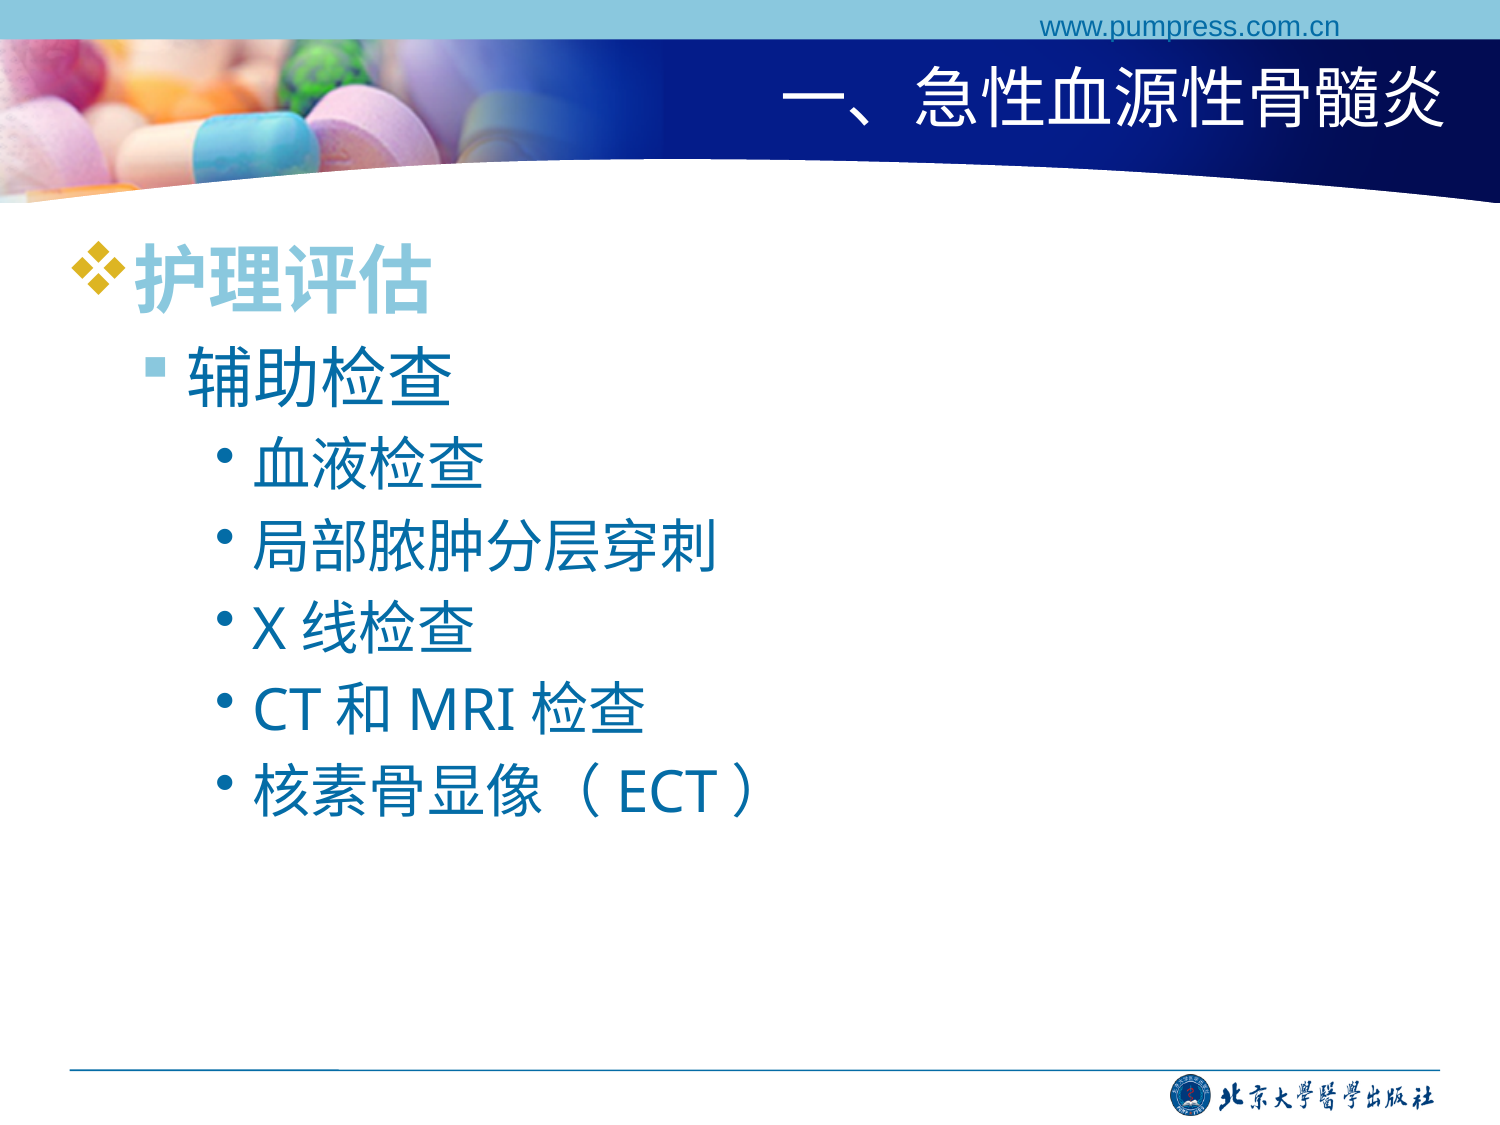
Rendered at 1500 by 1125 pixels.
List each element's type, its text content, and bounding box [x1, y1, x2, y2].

title 一、急性血源性骨髓炎 [137, 49, 1463, 143]
picture [0, 40, 1500, 203]
list 护理评估 辅助检查 血液检查 局部脓肿分层穿刺 X线检查 CT和MRI检查 核素骨显像（ECT） [49, 224, 1463, 1026]
picture [1170, 1074, 1436, 1118]
slide_number www.pumpress.com.cn [1025, 0, 1463, 38]
